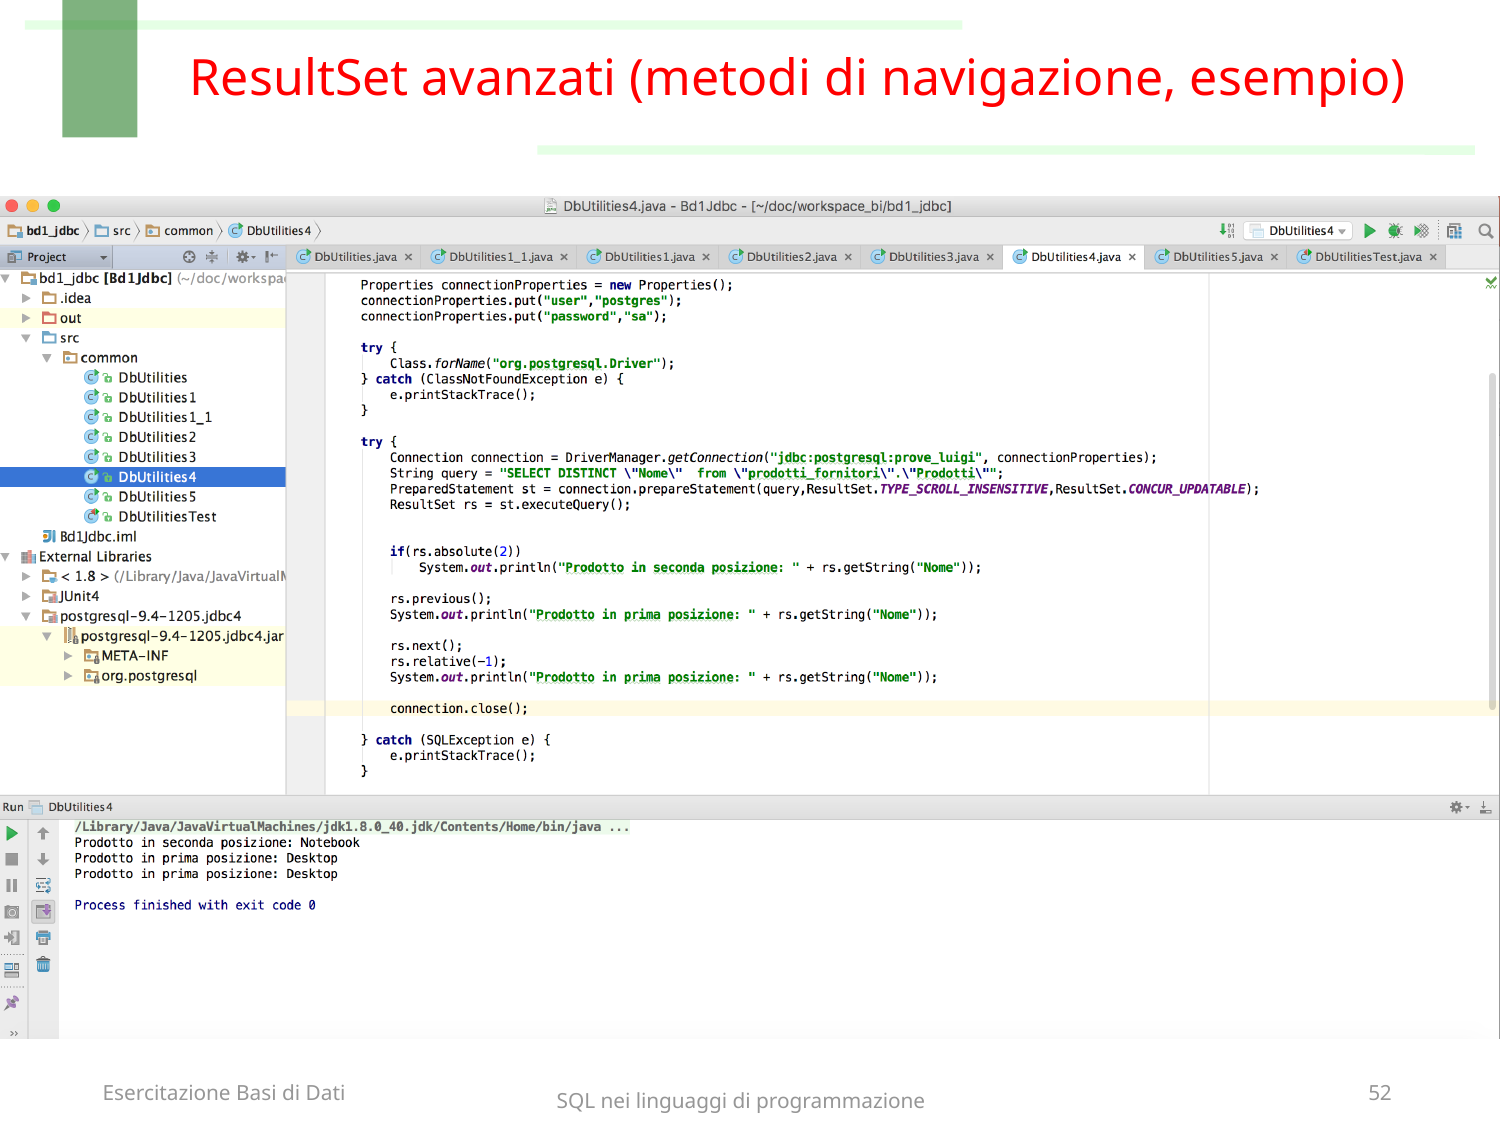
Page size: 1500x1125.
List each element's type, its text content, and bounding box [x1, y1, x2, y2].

title ResultSet avanzati (metodi di navigazione, esempio) [174, 24, 1425, 125]
footer SQL nei linguaggi di programmazione [425, 1082, 1057, 1120]
picture [0, 196, 1500, 1039]
